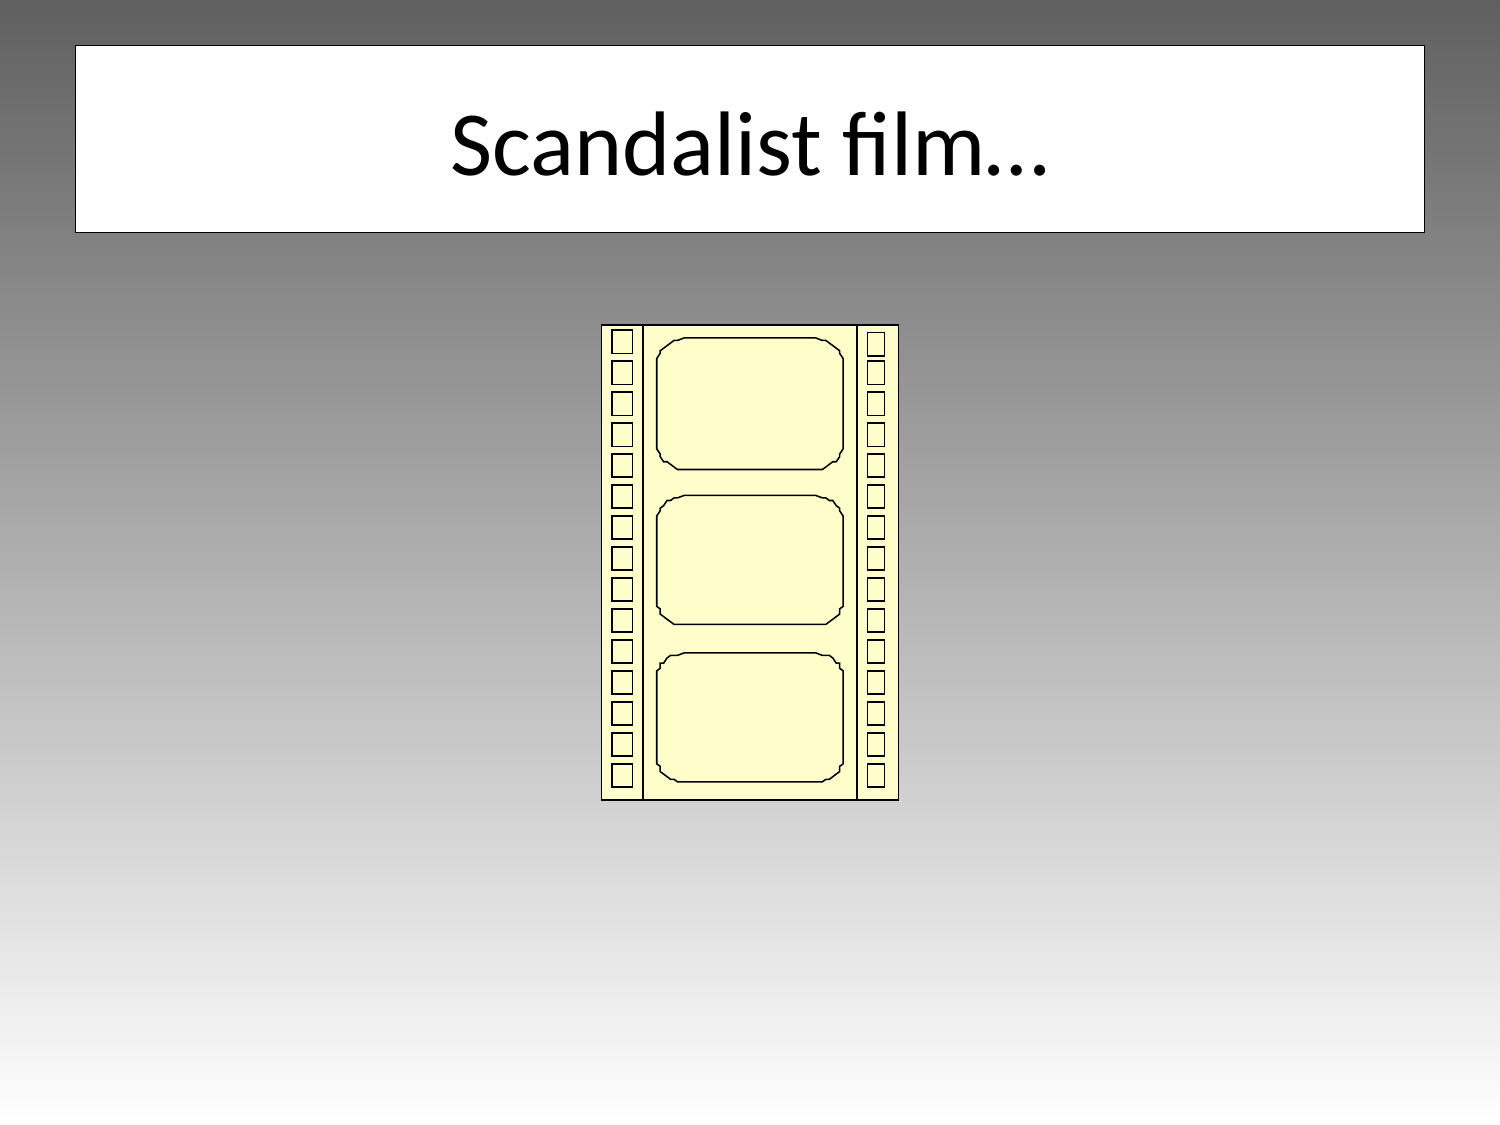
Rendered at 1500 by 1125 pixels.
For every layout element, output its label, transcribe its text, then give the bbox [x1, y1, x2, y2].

title Scandalist film… [75, 45, 1425, 233]
text_box [601, 324, 899, 800]
